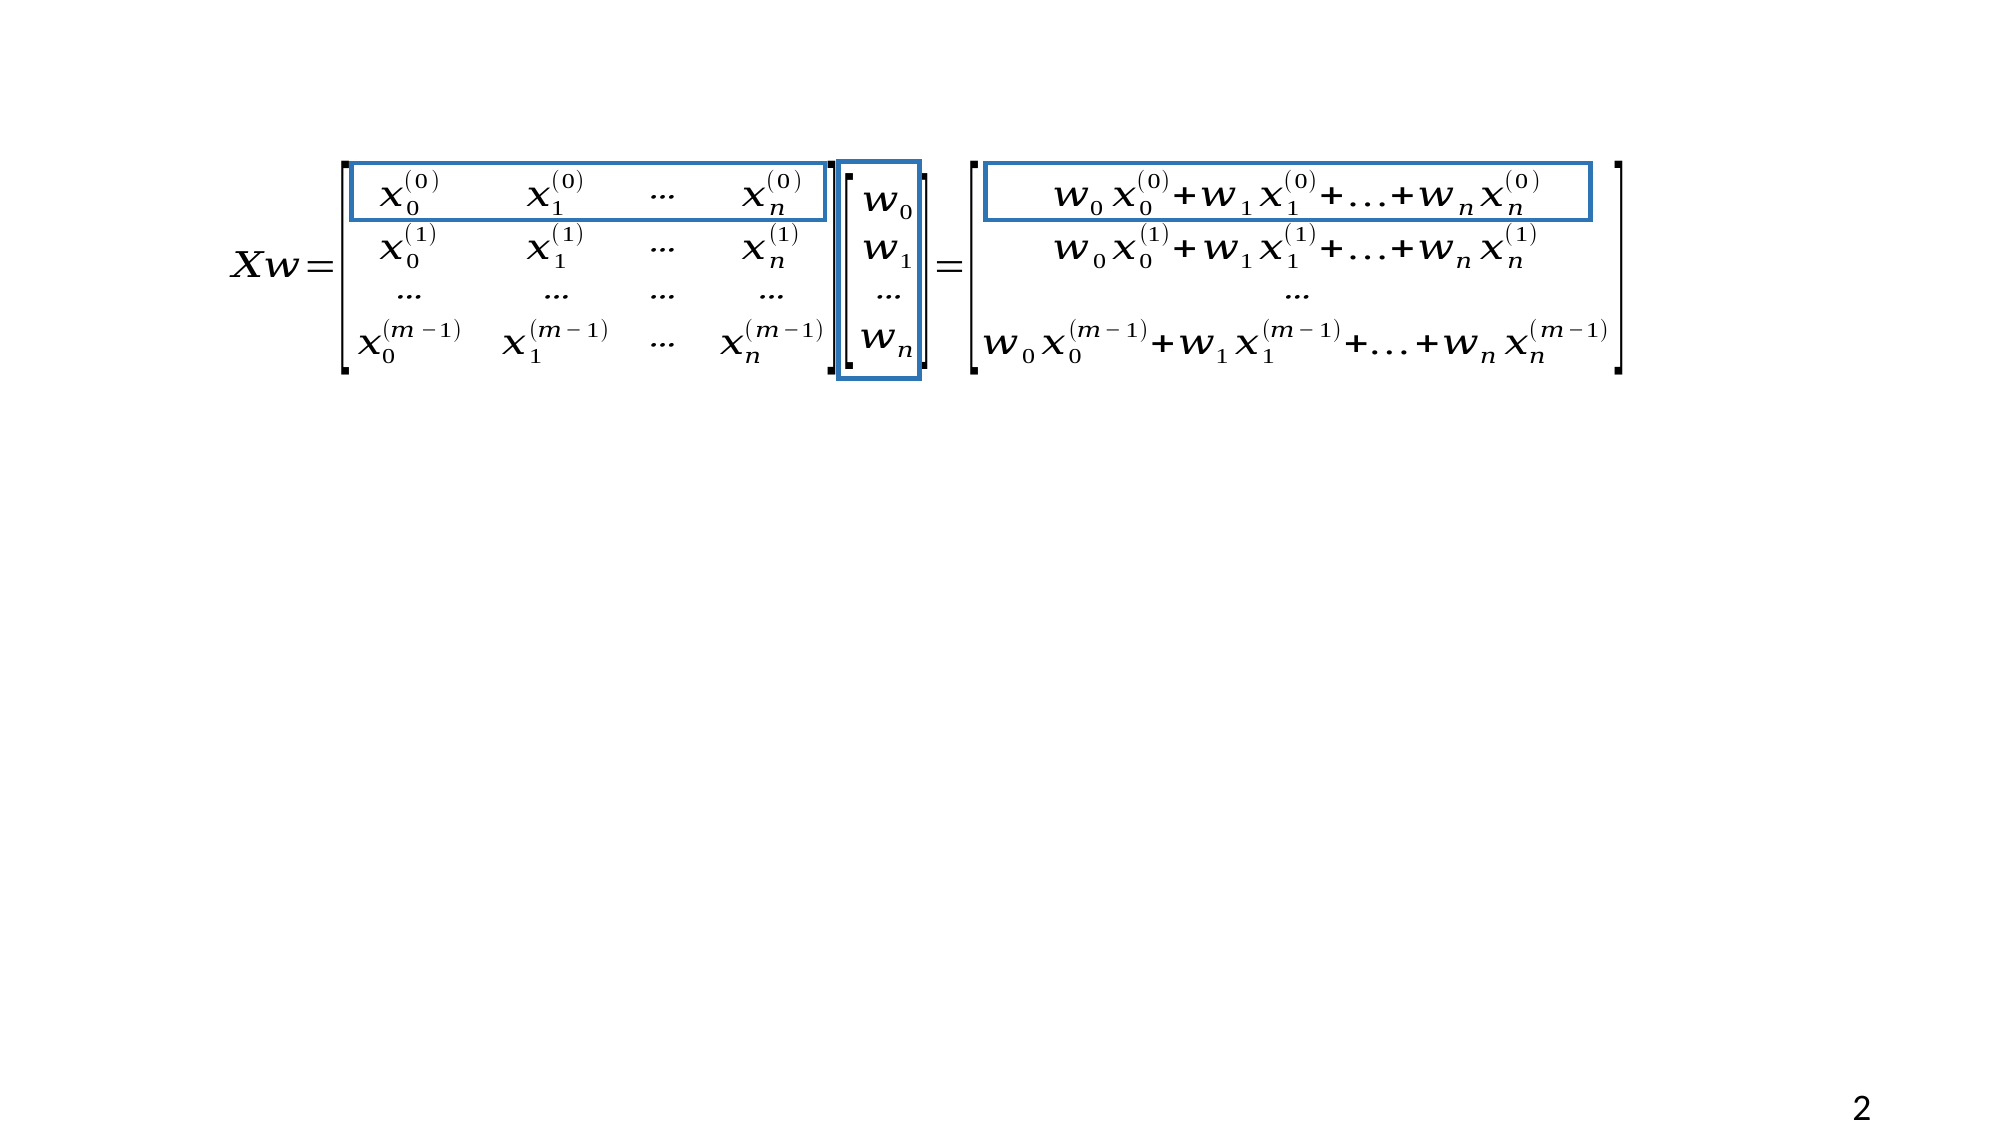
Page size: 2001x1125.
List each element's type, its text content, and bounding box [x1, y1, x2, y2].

text_box 2 [1837, 1075, 1887, 1125]
text_box [350, 162, 826, 221]
text_box [838, 160, 920, 379]
text_box [984, 162, 1592, 221]
